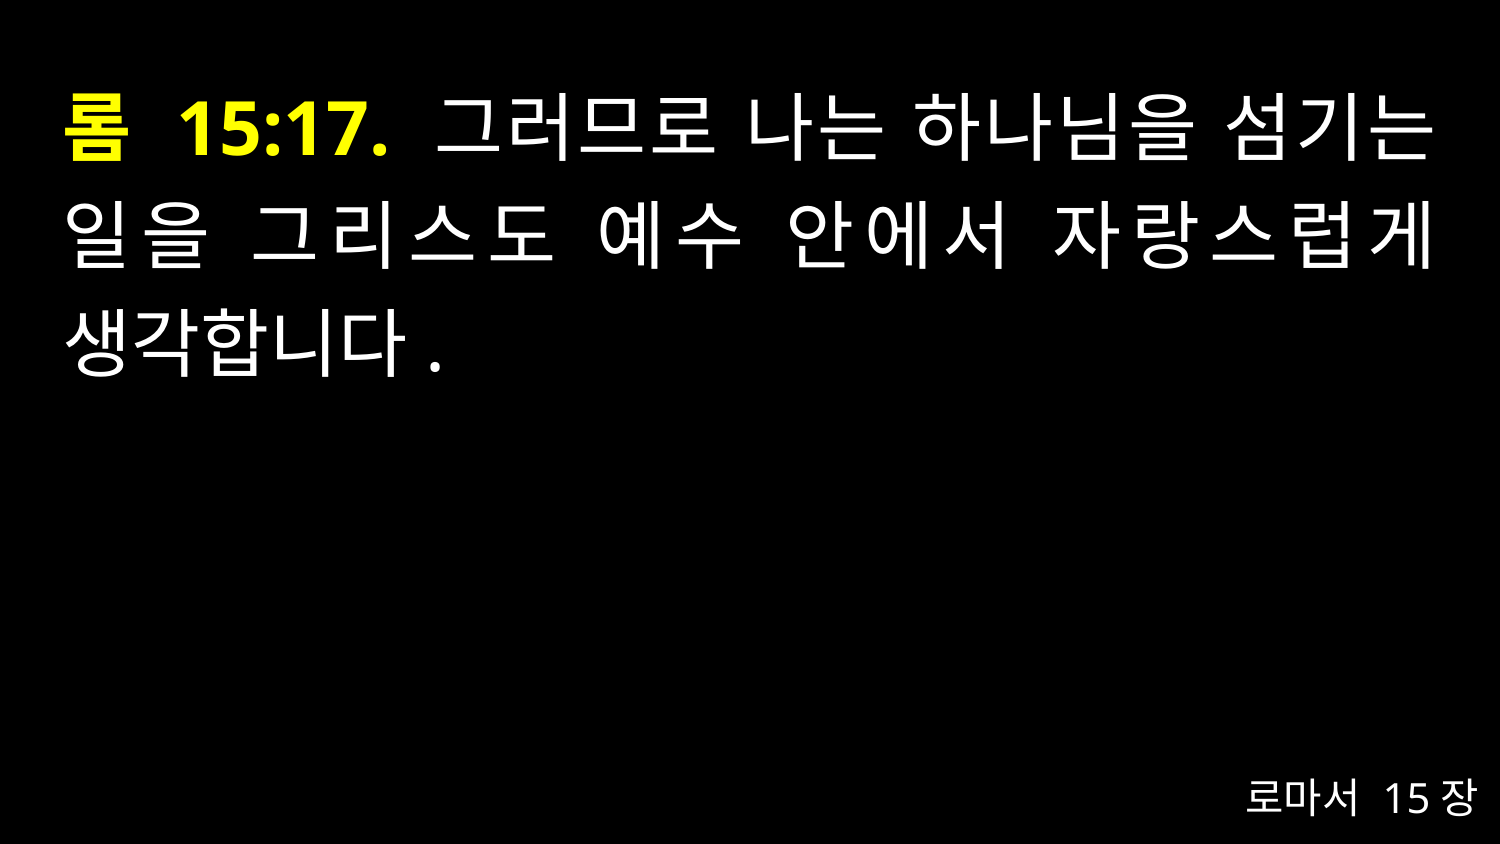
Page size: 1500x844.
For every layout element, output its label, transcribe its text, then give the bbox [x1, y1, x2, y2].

title 롬 15:17. 그러므로 나는 하나님을 섬기는 일을 그리스도 예수 안에서 자랑스럽게 생각합니다. [0, 0, 1500, 844]
subtitle 로마서 15장 [916, 770, 1500, 844]
